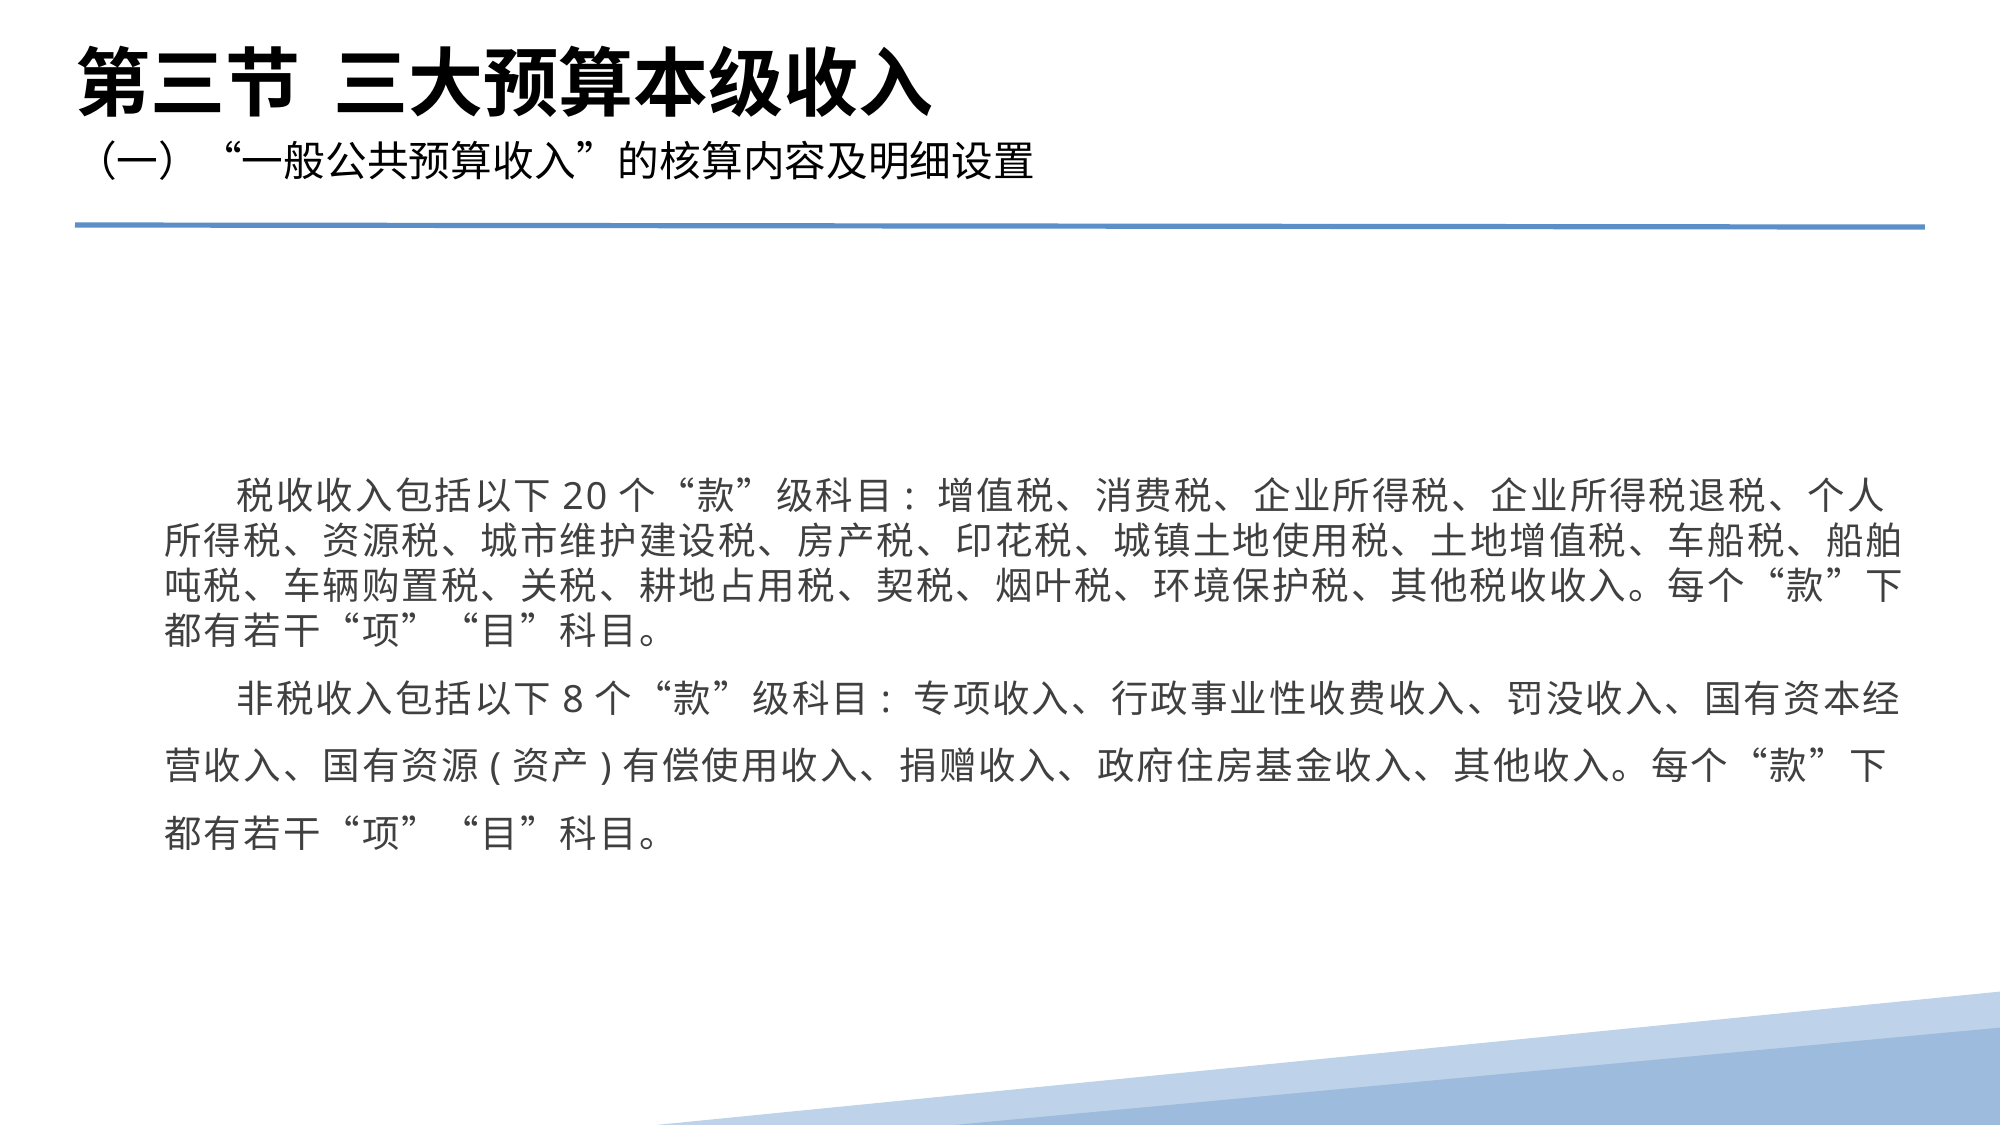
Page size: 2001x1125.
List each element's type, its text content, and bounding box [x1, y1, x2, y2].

text_box 税收收入包括以下20个“款”级科目: 增值税、消费税、企业所得税、企业所得税退税、个人所得税、资源税、城市维护建设税、房产税、印花税、城镇土地使用税、土地增值税、车船税、船舶吨税、车辆购置税、关税、耕地占用税、契税、烟叶税、环境保护税、其他税收收入。每个“款”下都有若干“项”“目”科目。 非税收入包括以下8个“款”级科目: 专项收入、行政事业性收费收入、罚没收入、国有资本经营收入、国有资源(资产)有偿使用收入、捐赠收入、政府住房基金收入、其他收入。每个“款”下都有若干“项”“目”科目。 [154, 243, 1925, 1084]
text_box （一）“一般公共预算收入”的核算内容及明细设置 [75, 124, 1925, 200]
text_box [656, 991, 2000, 1125]
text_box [74, 224, 1925, 228]
text_box 第三节 三大预算本级收入 [75, 24, 1925, 124]
